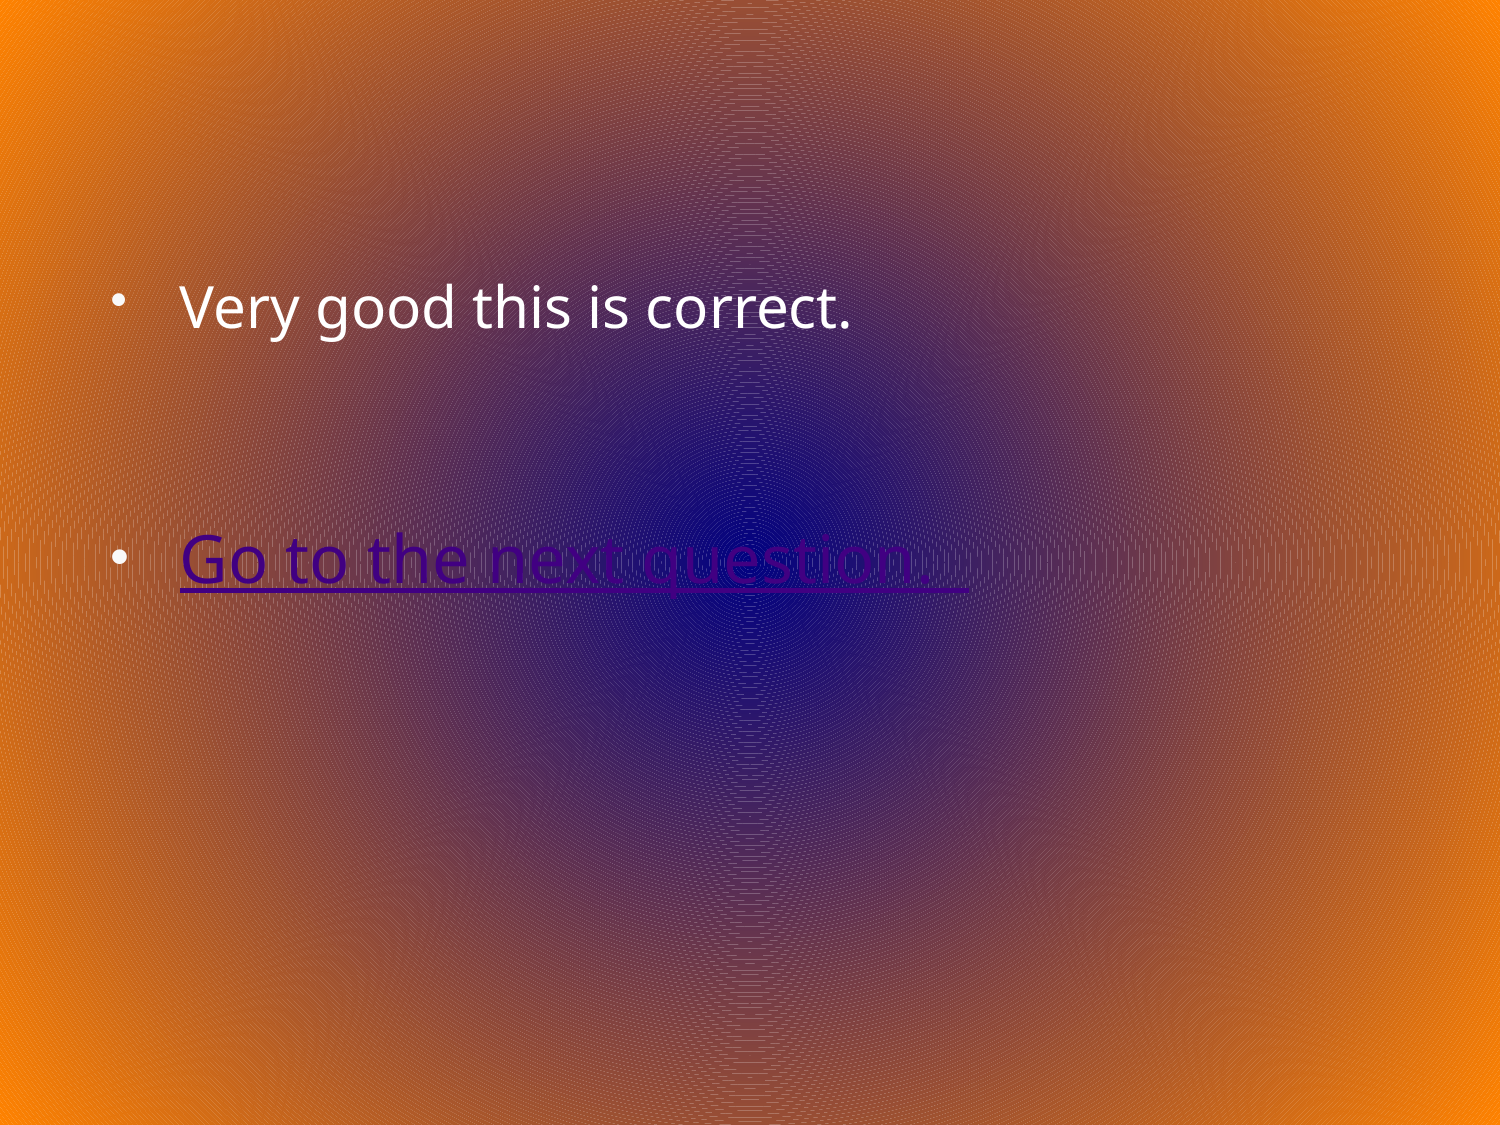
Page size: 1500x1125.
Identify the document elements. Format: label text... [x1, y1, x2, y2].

list Very good this is correct. Go to the next question. [75, 262, 1425, 1035]
